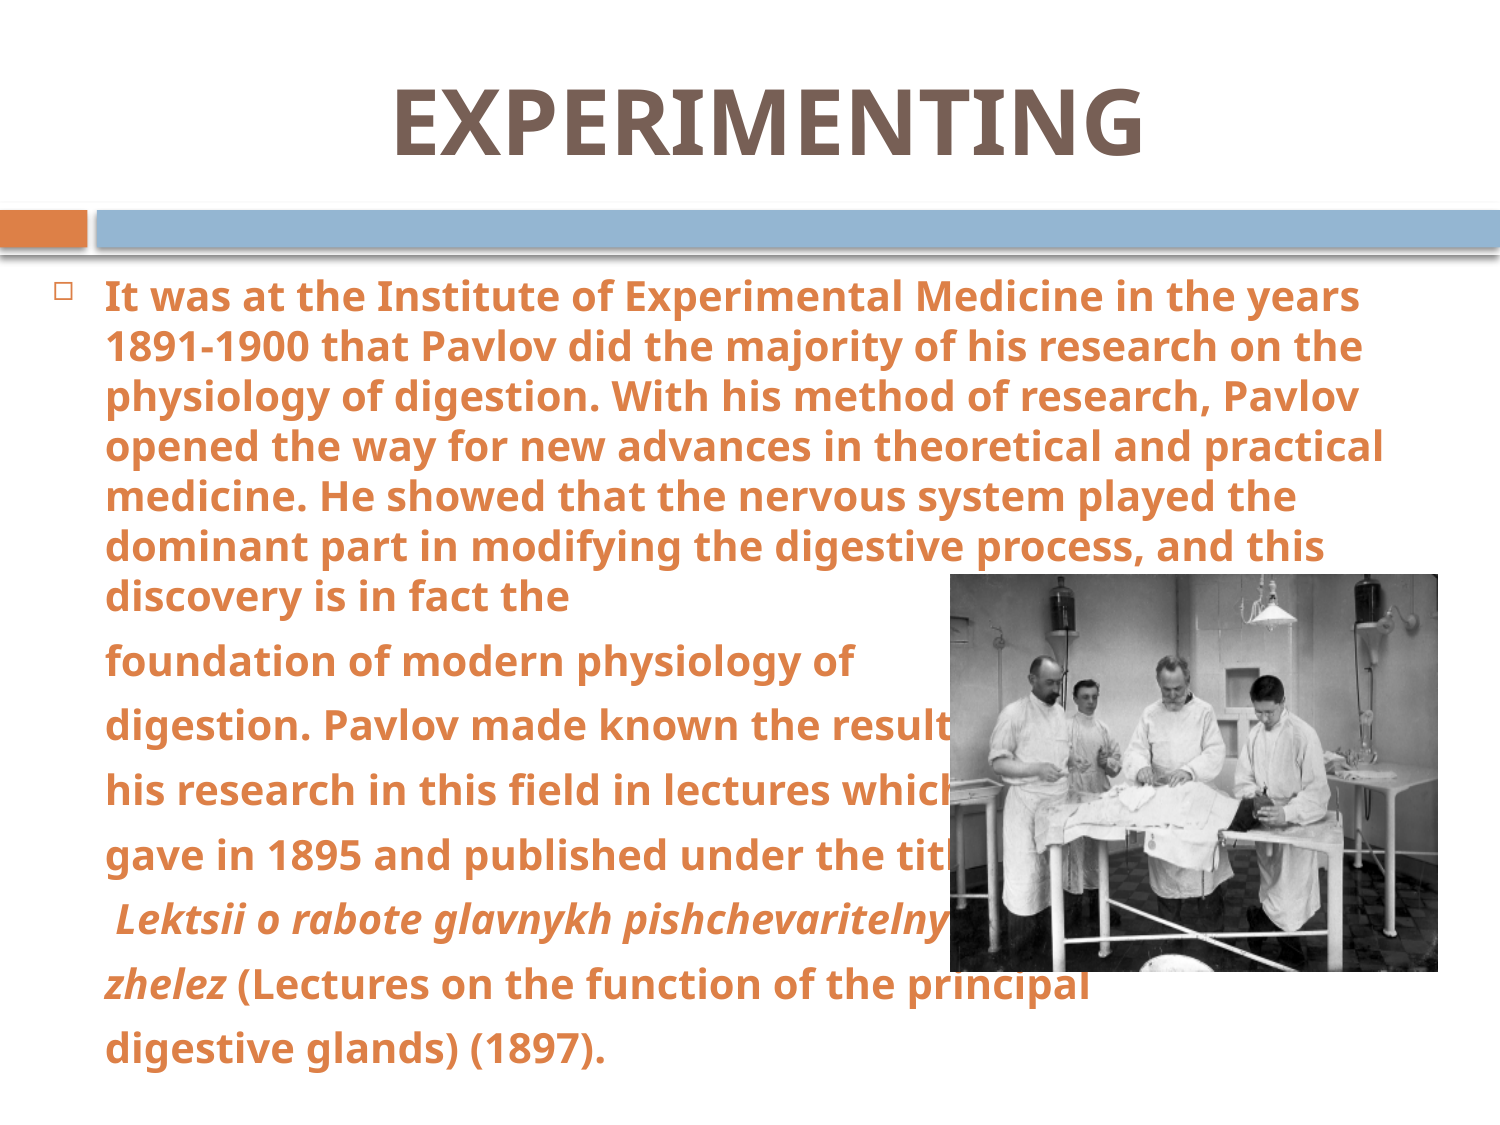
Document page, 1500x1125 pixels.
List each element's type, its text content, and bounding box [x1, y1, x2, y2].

picture [949, 574, 1438, 973]
list It was at the Institute of Experimental Medicine in the years 1891-1900 that Pavlov did the majority of his research on the physiology of digestion. With his method of research, Pavlov opened the way for new advances in theoretical and practical medicine. He showed that the nervous system played the dominant part in modifying the digestive process, and this discovery is in fact the foundation of modern physiology of digestion. Pavlov made known the results of his research in this field in lectures which he gave in 1895 and published under the title Lektsii o rabote glavnykh pishchevaritelnyteh zhelez (Lectures on the function of the principal digestive glands) (1897). [37, 262, 1413, 1063]
title EXPERIMENTING [100, 37, 1438, 200]
